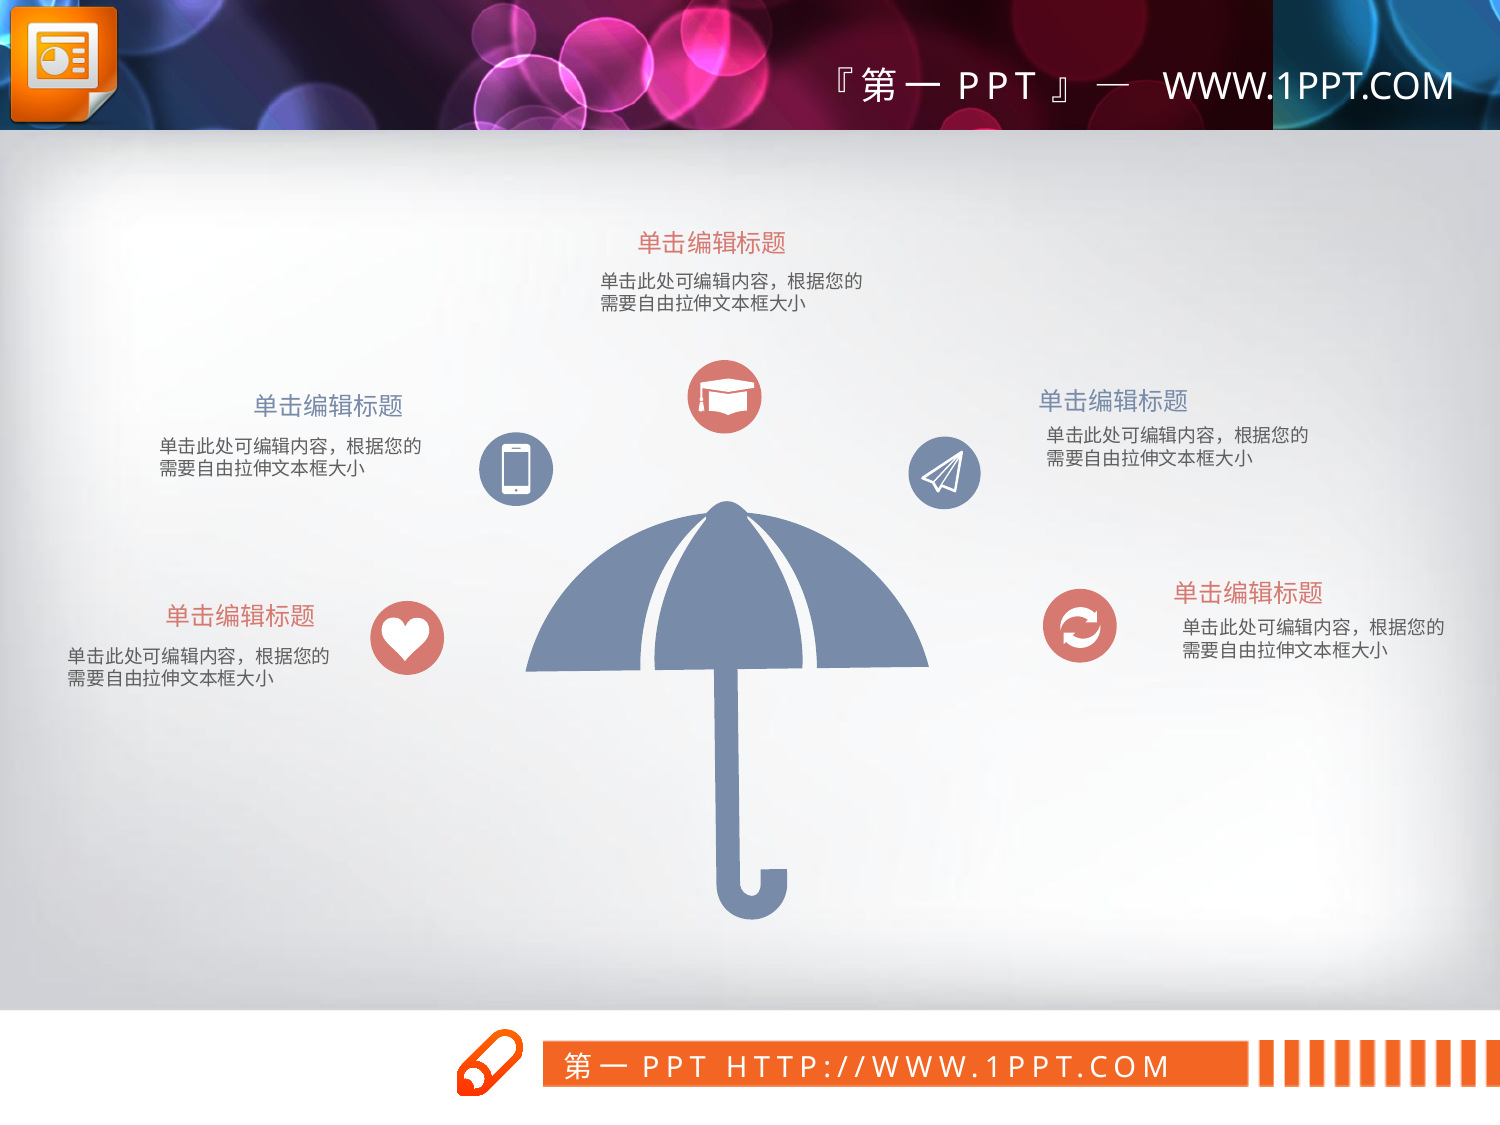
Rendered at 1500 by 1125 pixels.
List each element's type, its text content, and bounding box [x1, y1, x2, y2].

picture [0, 0, 1500, 1012]
text_box 单击编辑标题 [1159, 569, 1339, 615]
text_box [365, 596, 449, 680]
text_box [902, 431, 987, 515]
picture [543, 1040, 1500, 1087]
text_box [682, 355, 767, 439]
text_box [478, 431, 554, 507]
text_box [525, 501, 929, 920]
text_box 单击编辑标题 [1023, 377, 1203, 423]
text_box 单击此处可编辑内容，根据您的需要自由拉伸文本框大小 [1167, 608, 1470, 669]
text_box 单击此处可编辑内容，根据您的需要自由拉伸文本框大小 [1031, 416, 1334, 477]
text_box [1037, 583, 1122, 668]
text_box 单击编辑标题 [150, 593, 330, 637]
text_box 单击此处可编辑内容，根据您的需要自由拉伸文本框大小 [144, 427, 447, 487]
text_box 单击编辑标题 [622, 219, 802, 262]
text_box 单击此处可编辑内容，根据您的需要自由拉伸文本框大小 [53, 637, 355, 697]
text_box 单击编辑标题 [238, 383, 418, 427]
text_box 单击此处可编辑内容，根据您的需要自由拉伸文本框大小 [585, 262, 888, 322]
